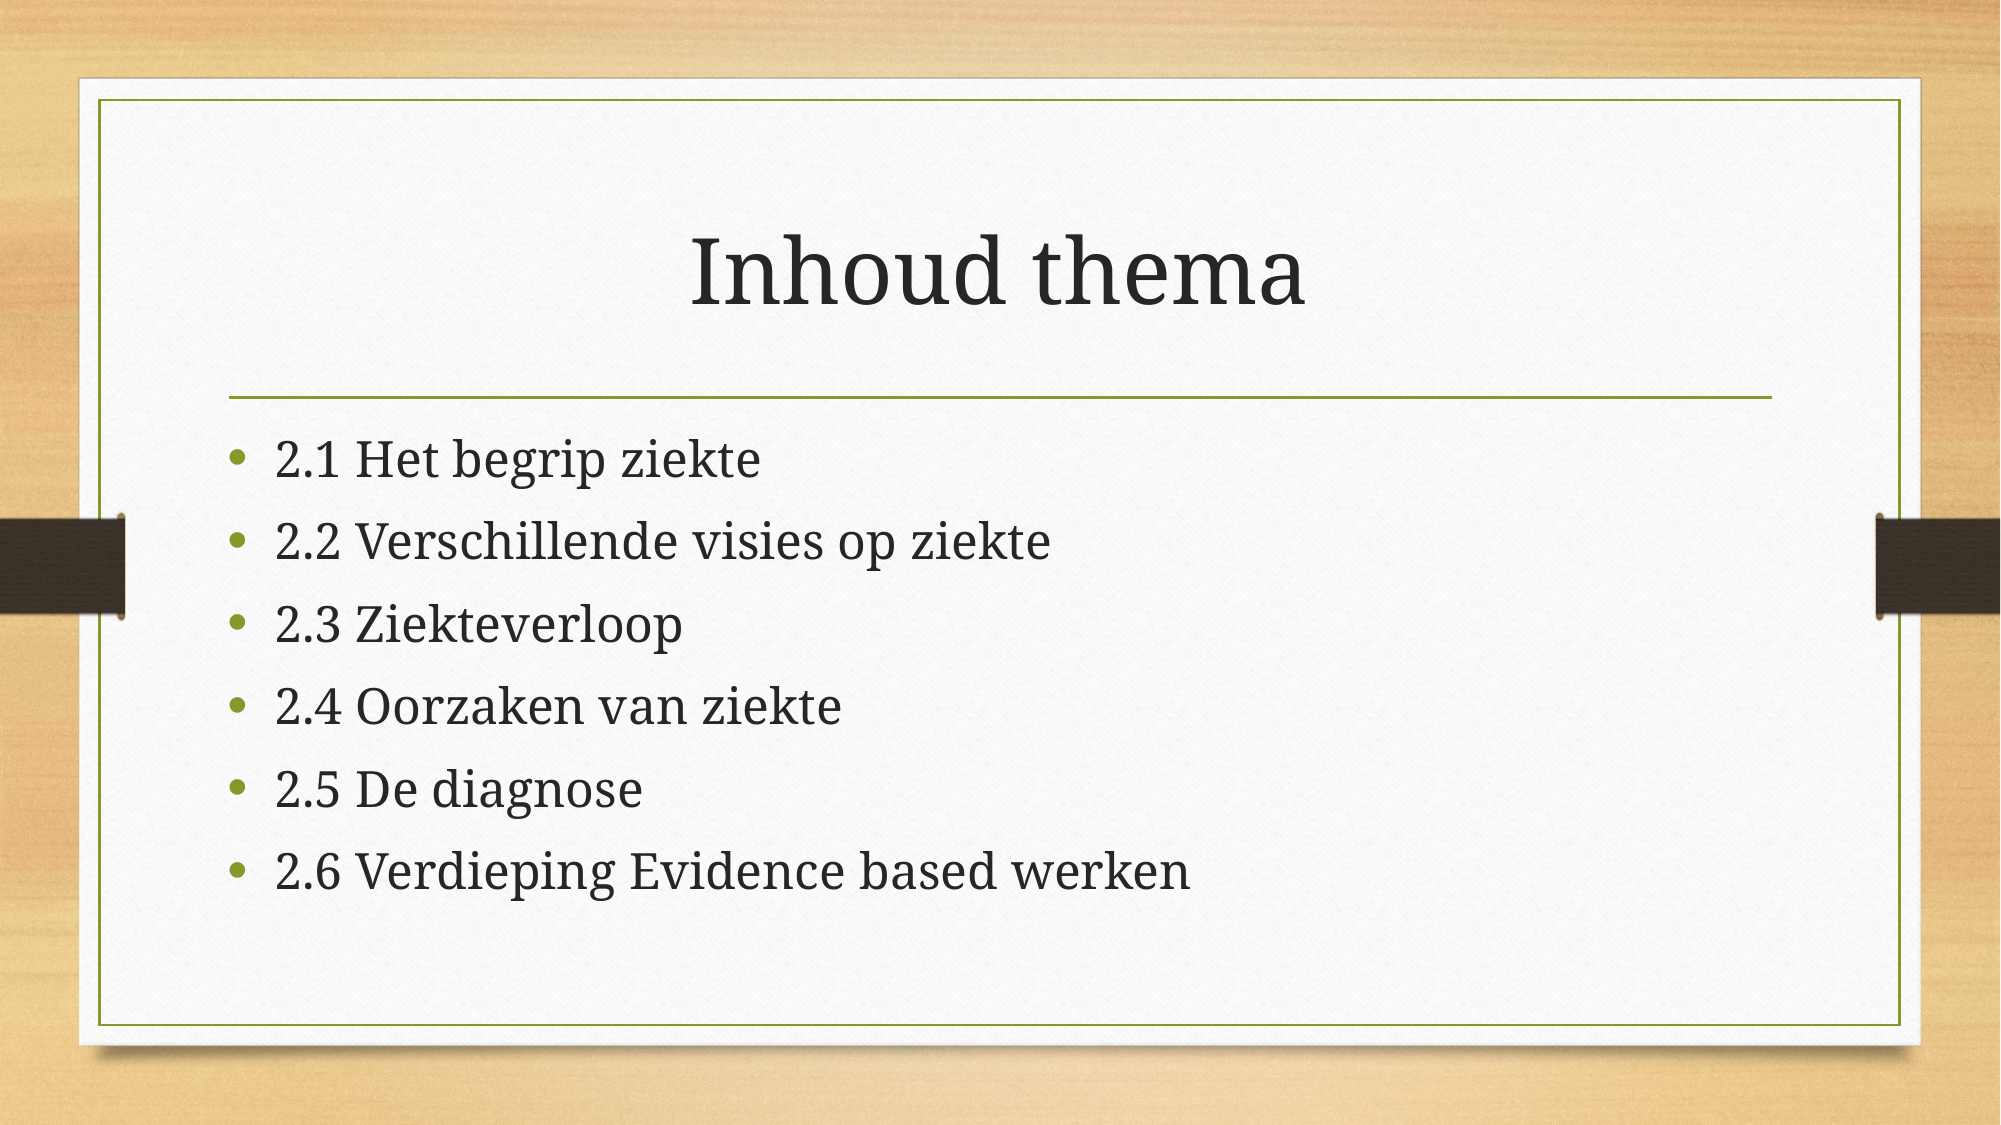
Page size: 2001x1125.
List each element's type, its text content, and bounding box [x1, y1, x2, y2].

list 2.1 Het begrip ziekte 2.2 Verschillende visies op ziekte 2.3 Ziekteverloop 2.4 Oorzaken van ziekte 2.5 De diagnose 2.6 Verdieping Evidence based werken [212, 419, 1788, 964]
picture [0, 0, 2001, 1125]
title Inhoud thema [212, 161, 1788, 375]
